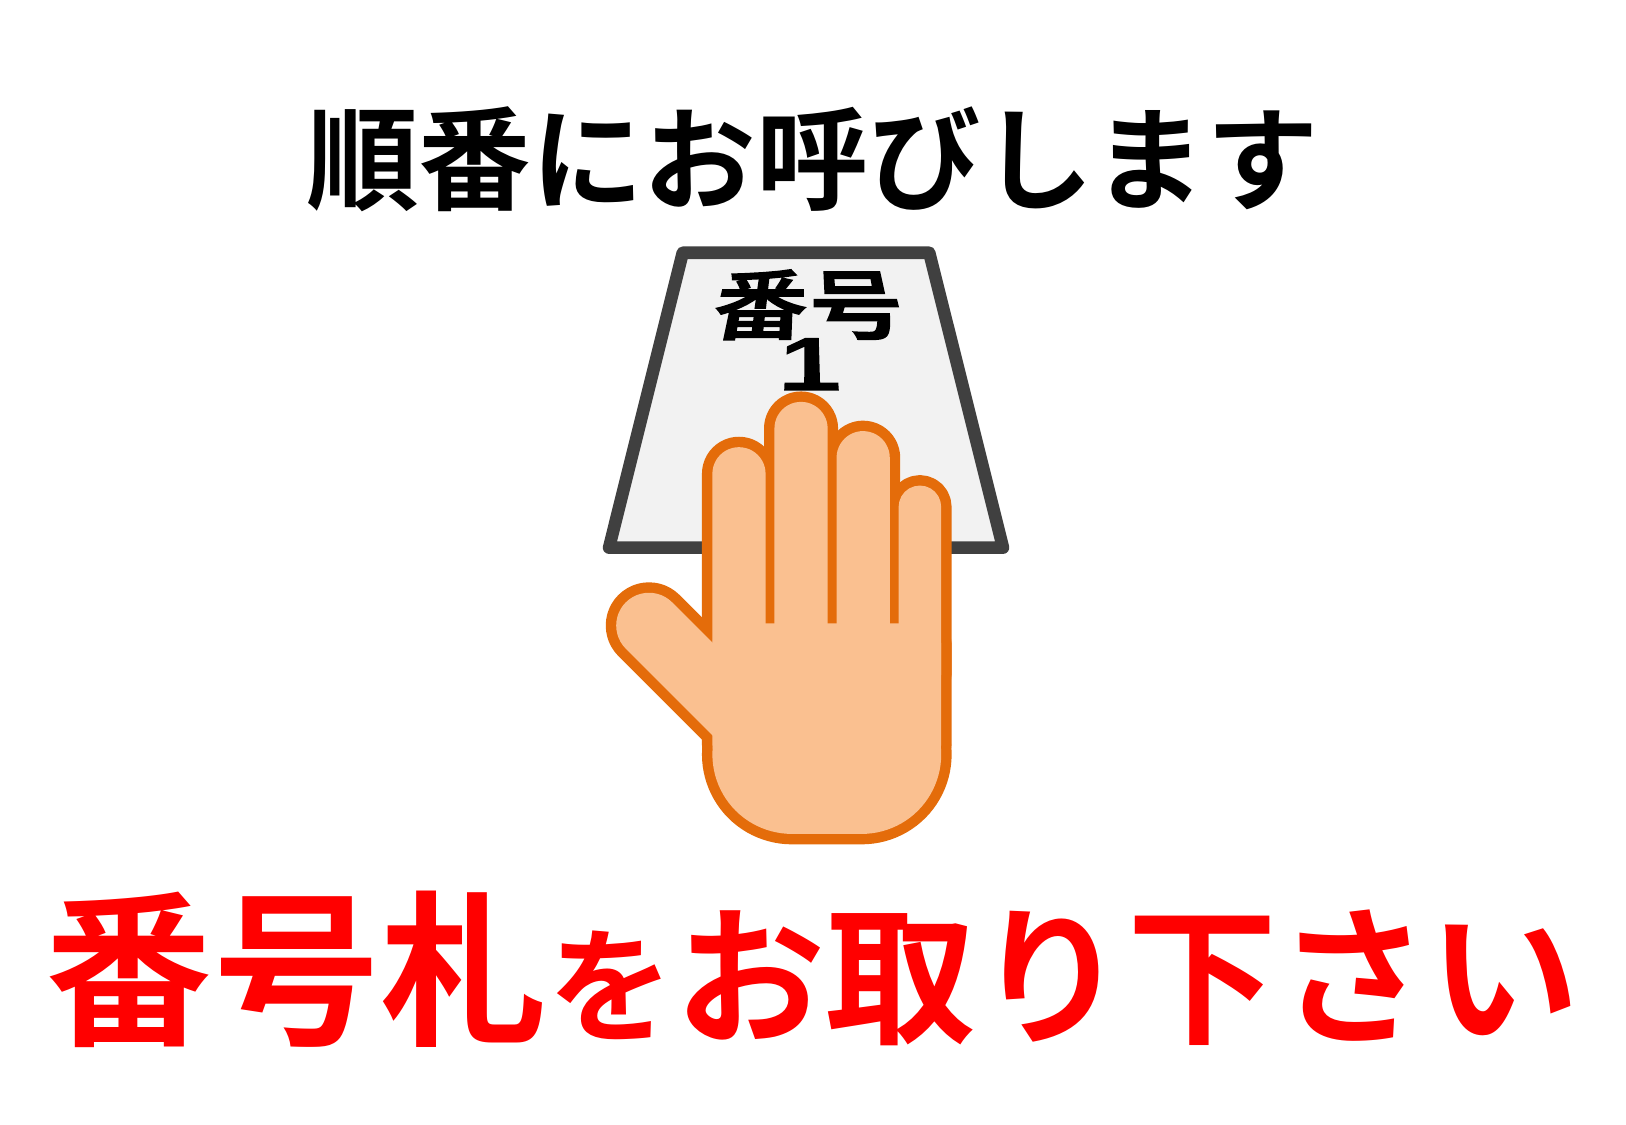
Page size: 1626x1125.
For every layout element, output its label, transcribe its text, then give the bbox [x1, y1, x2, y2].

text_box 順番にお呼びします [0, 81, 1625, 232]
text_box 番号札をお取り下さい [0, 858, 1625, 1073]
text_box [608, 252, 1004, 835]
